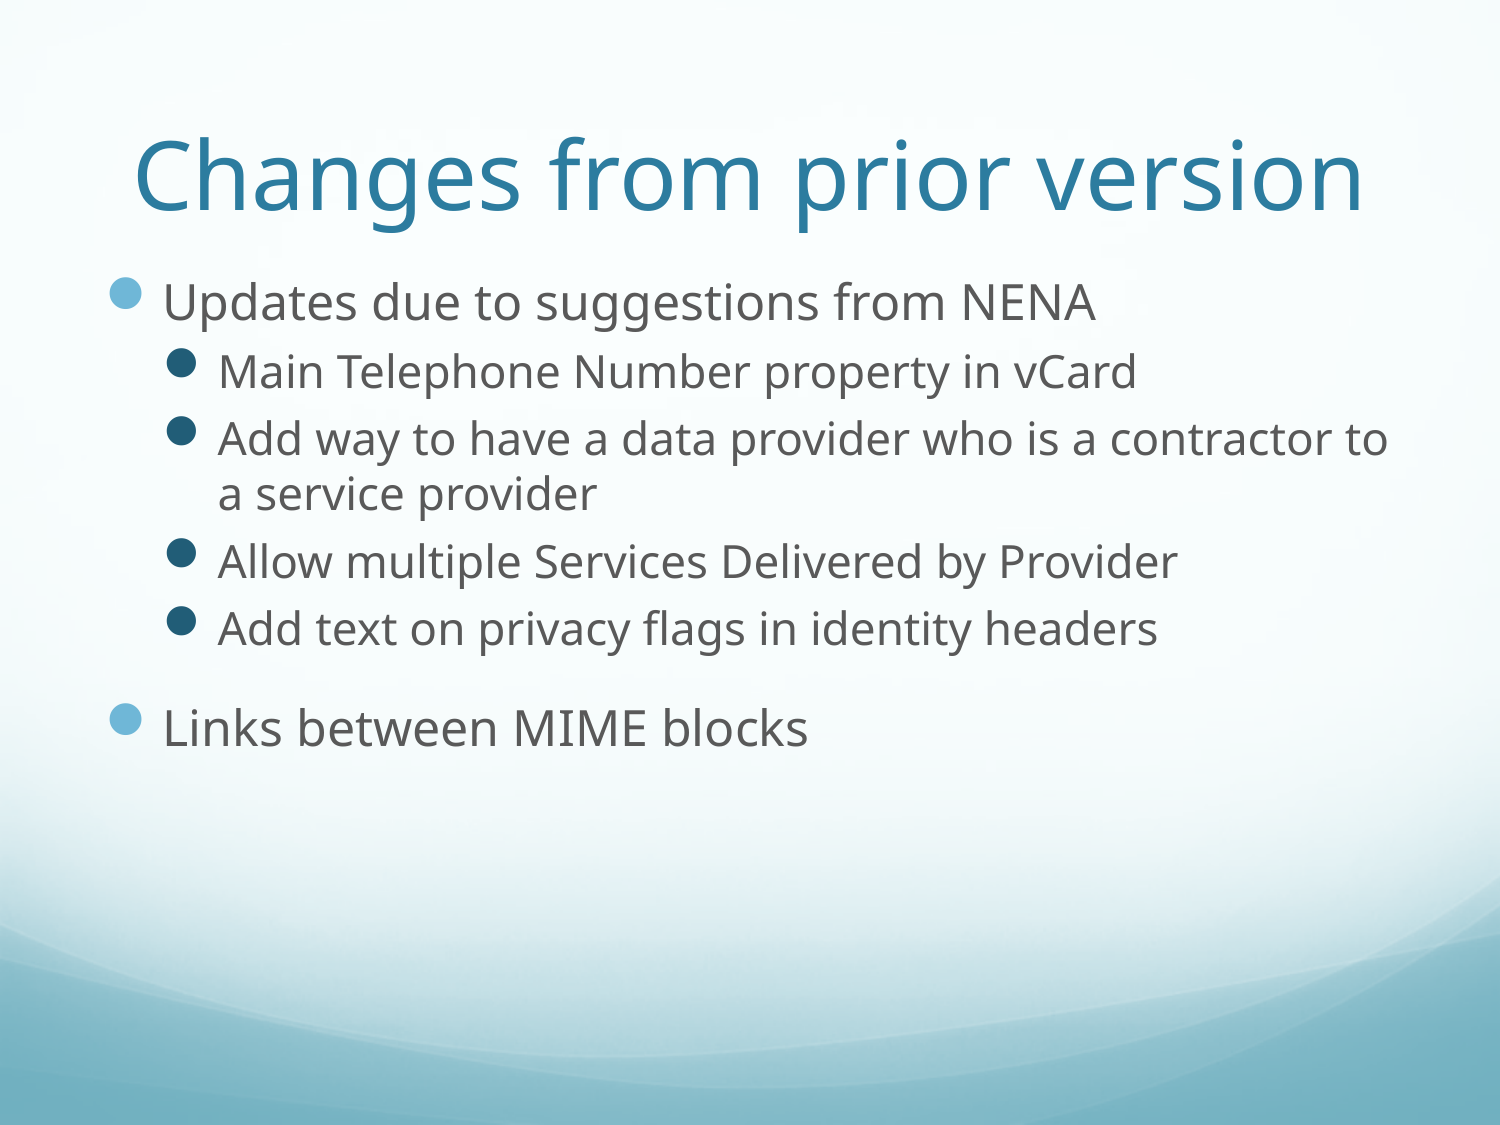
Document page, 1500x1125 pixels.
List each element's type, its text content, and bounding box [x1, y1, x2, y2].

title Changes from prior version [90, 17, 1410, 237]
list Updates due to suggestions from NENA Main Telephone Number property in vCard Add way to have a data provider who is a contractor to a service provider Allow multiple Services Delivered by Provider Add text on privacy flags in identity headers Links between MIME blocks [90, 262, 1410, 975]
